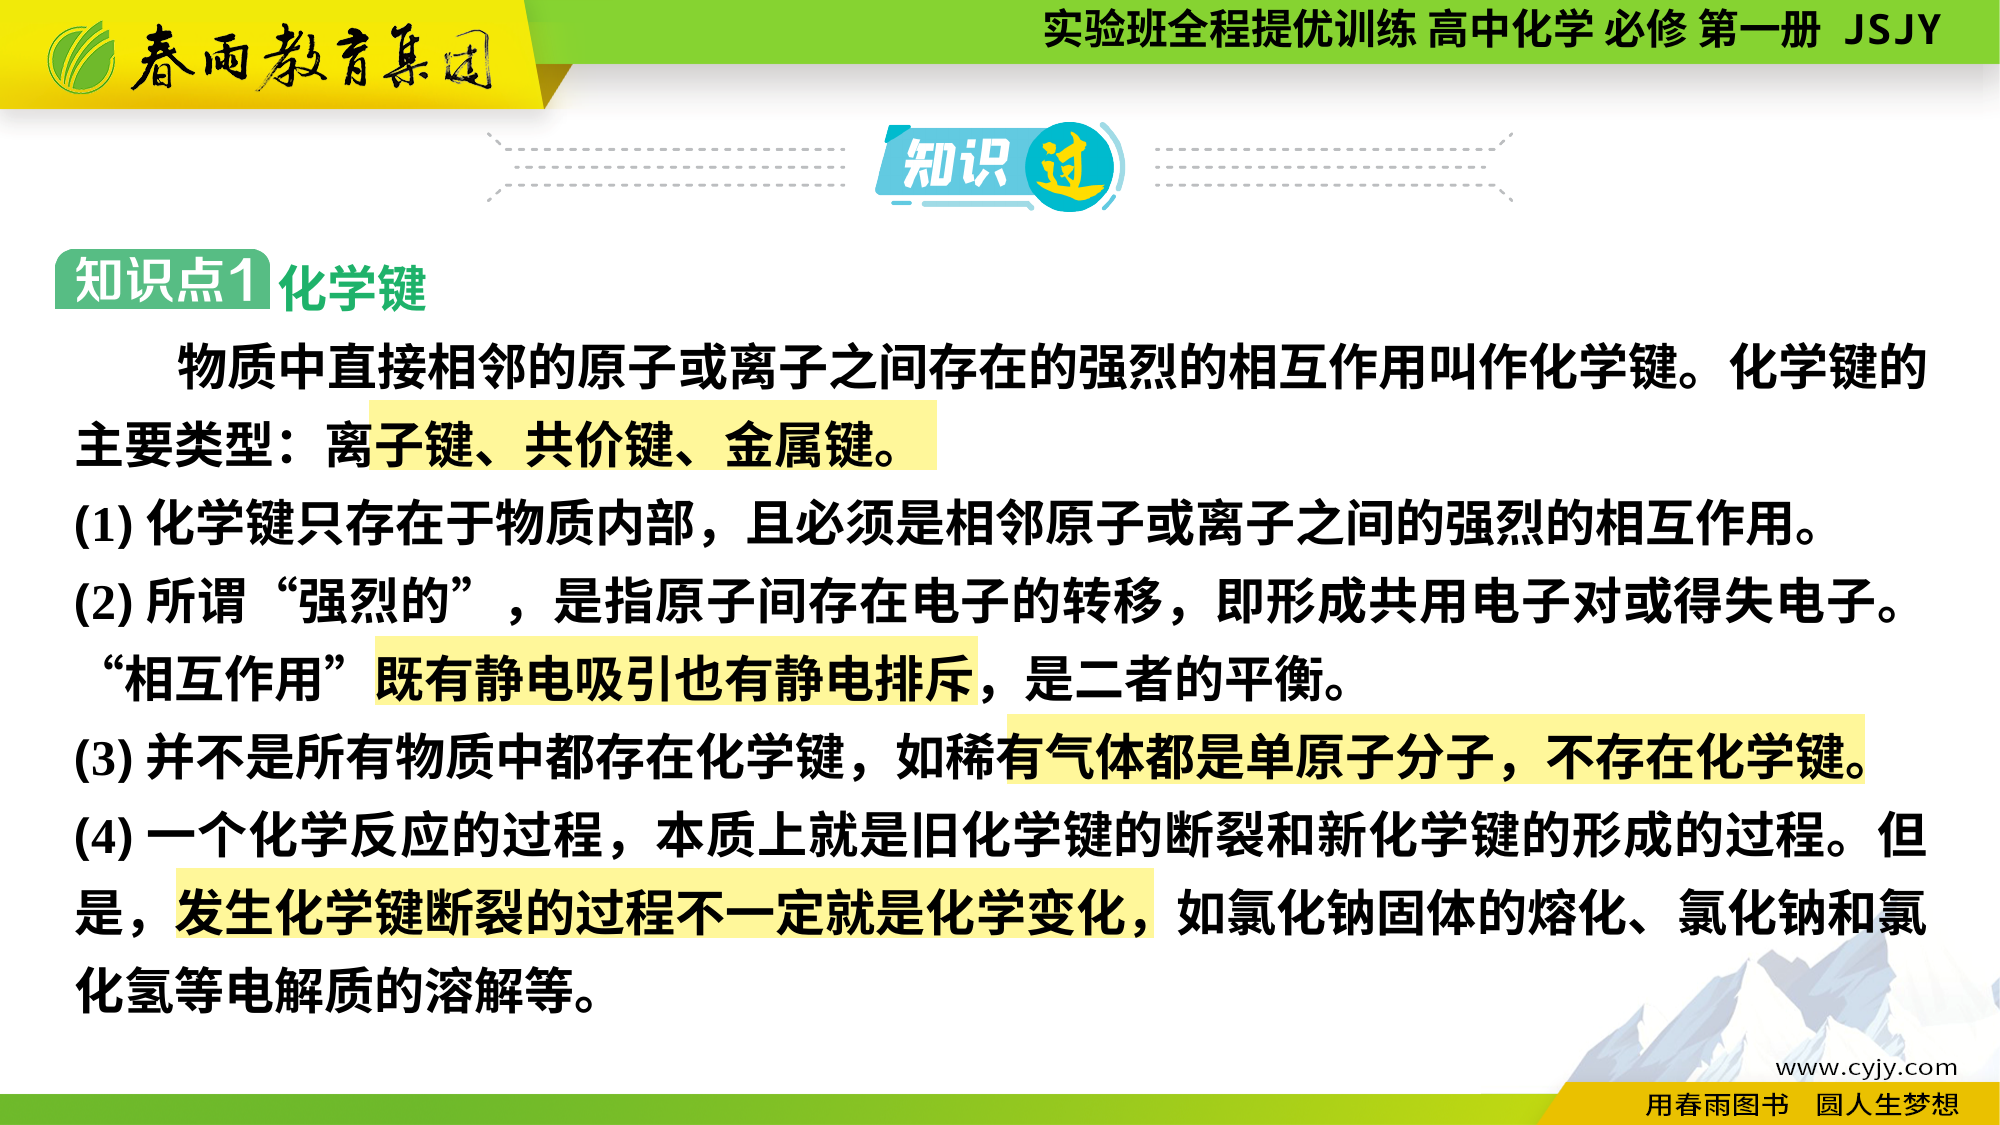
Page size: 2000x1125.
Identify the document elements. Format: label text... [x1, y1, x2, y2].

list 化学键 物质中直接相邻的原子或离子之间存在的强烈的相互作用叫作化学键。化学键的主要类型：离子键、共价键、金属键。 (1)化学键只存在于物质内部，且必须是相邻原子或离子之间的强烈的相互作用。 (2)所谓“强烈的”，是指原子间存在电子的转移，即形成共用电子对或得失电子。“相互作用”既有静电吸引也有静电排斥，是二者的平衡。 (3)并不是所有物质中都存在化学键，如稀有气体都是单原子分子，不存在化学键。 (4)一个化学反应的过程，本质上就是旧化学键的断裂和新化学键的形成的过程。但是，发生化学键断裂的过程不一定就是化学变化，如氯化钠固体的熔化、氯化钠和氯化氢等电解质的溶解等。 [59, 232, 1944, 1035]
picture [0, 0, 2000, 1125]
